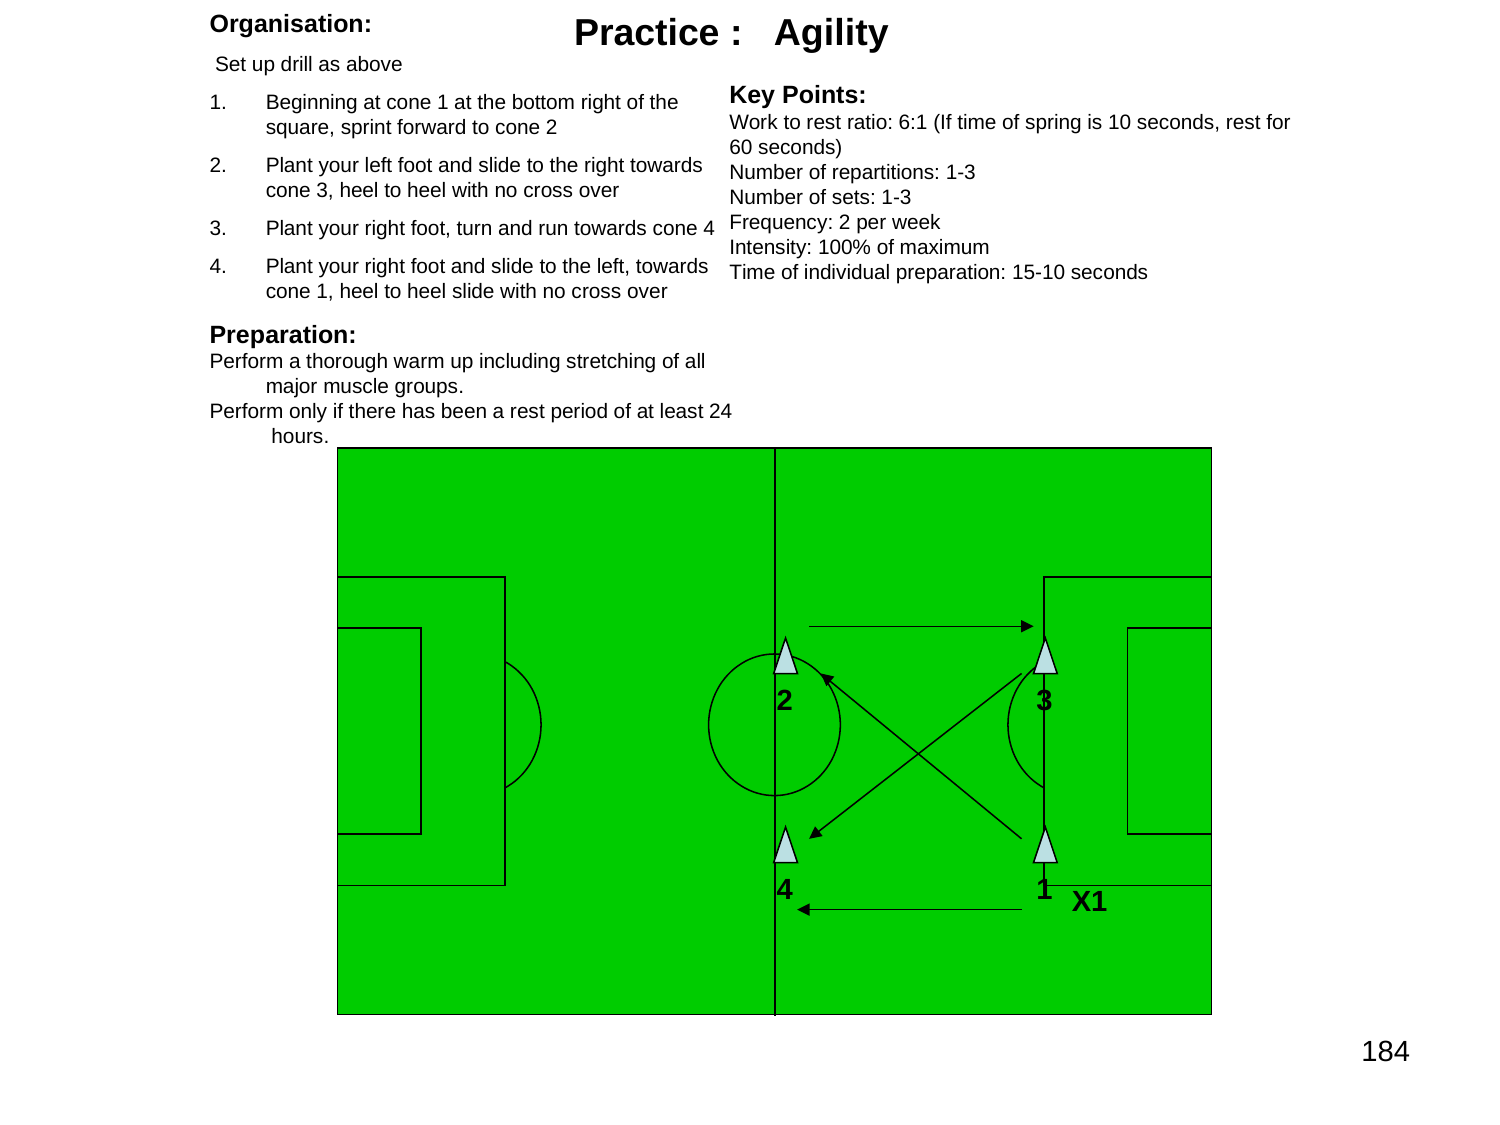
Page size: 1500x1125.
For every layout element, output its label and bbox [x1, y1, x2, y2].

text_box [194, 0, 1329, 1017]
text_box [1074, 1024, 1425, 1103]
